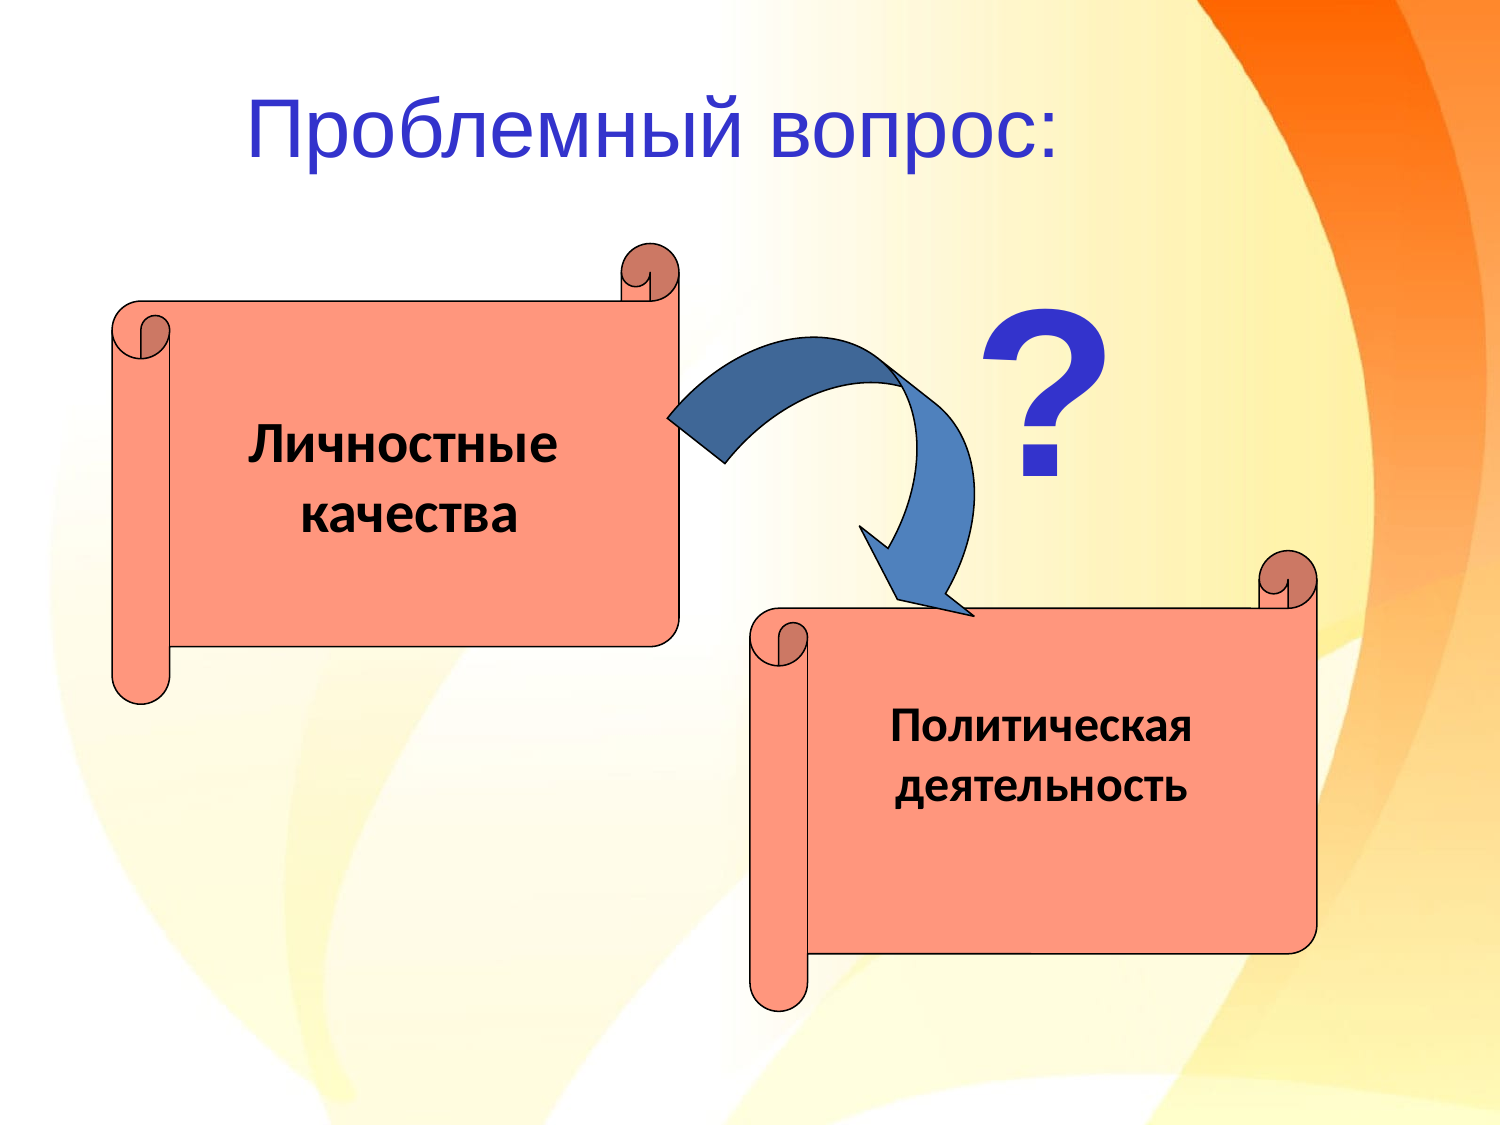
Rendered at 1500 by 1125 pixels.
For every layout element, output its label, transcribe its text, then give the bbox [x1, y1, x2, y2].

picture [0, 0, 1500, 1125]
text_box Политическая деятельность [749, 550, 1317, 1012]
text_box ? [891, 184, 1199, 532]
text_box Личностные качества [112, 243, 680, 705]
text_box Проблемный вопрос: [230, 66, 1140, 182]
text_box [859, 525, 975, 617]
